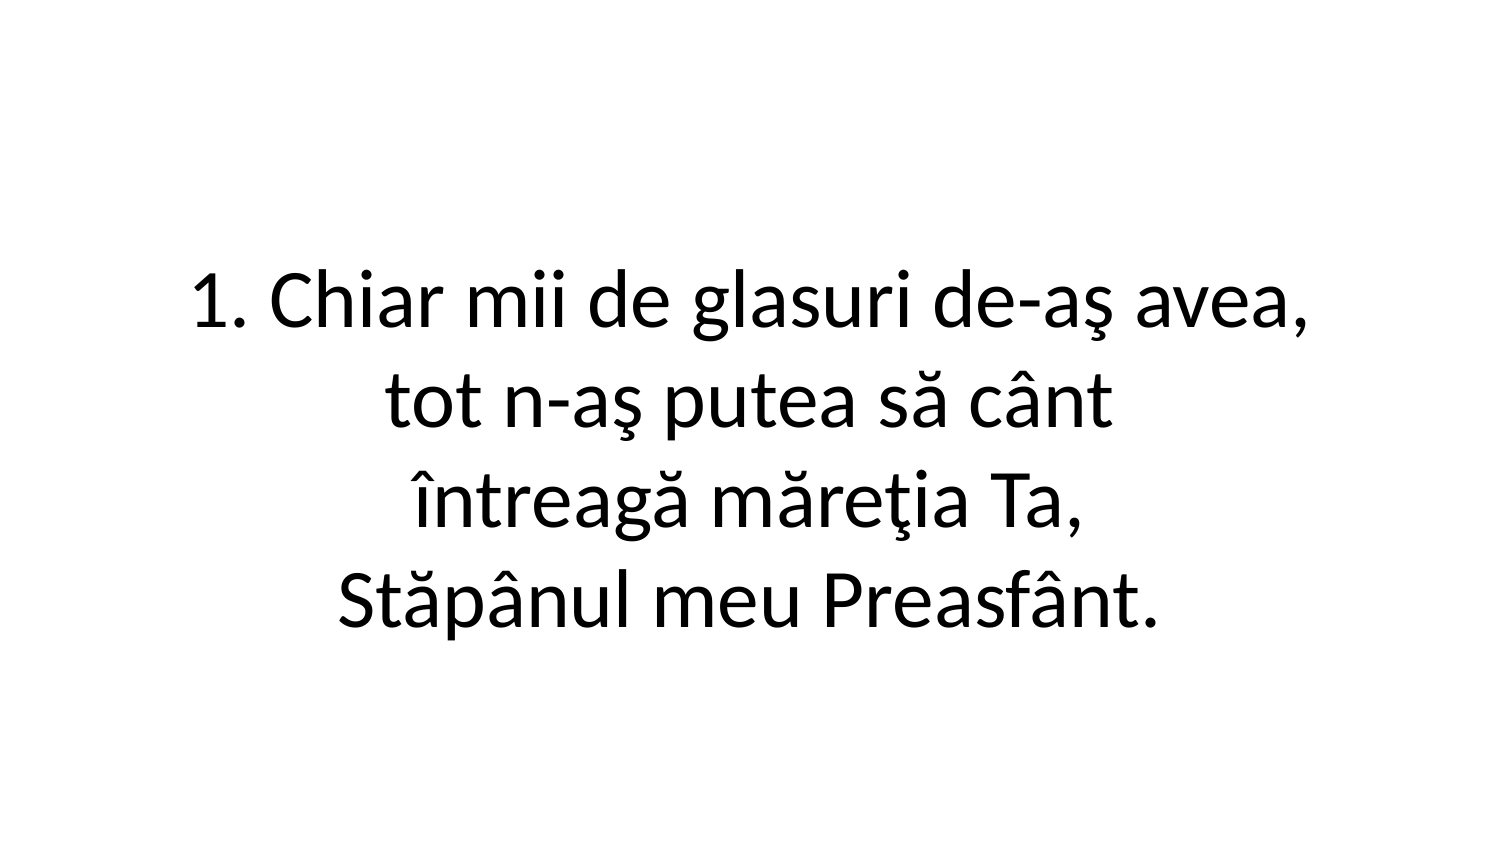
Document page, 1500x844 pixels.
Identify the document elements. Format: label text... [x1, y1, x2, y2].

text_box 1. Chiar mii de glasuri de-aş avea, tot n-aş putea să cânt întreagă măreţia Ta, Stăpânul meu Preasfânt. [172, 192, 1328, 652]
